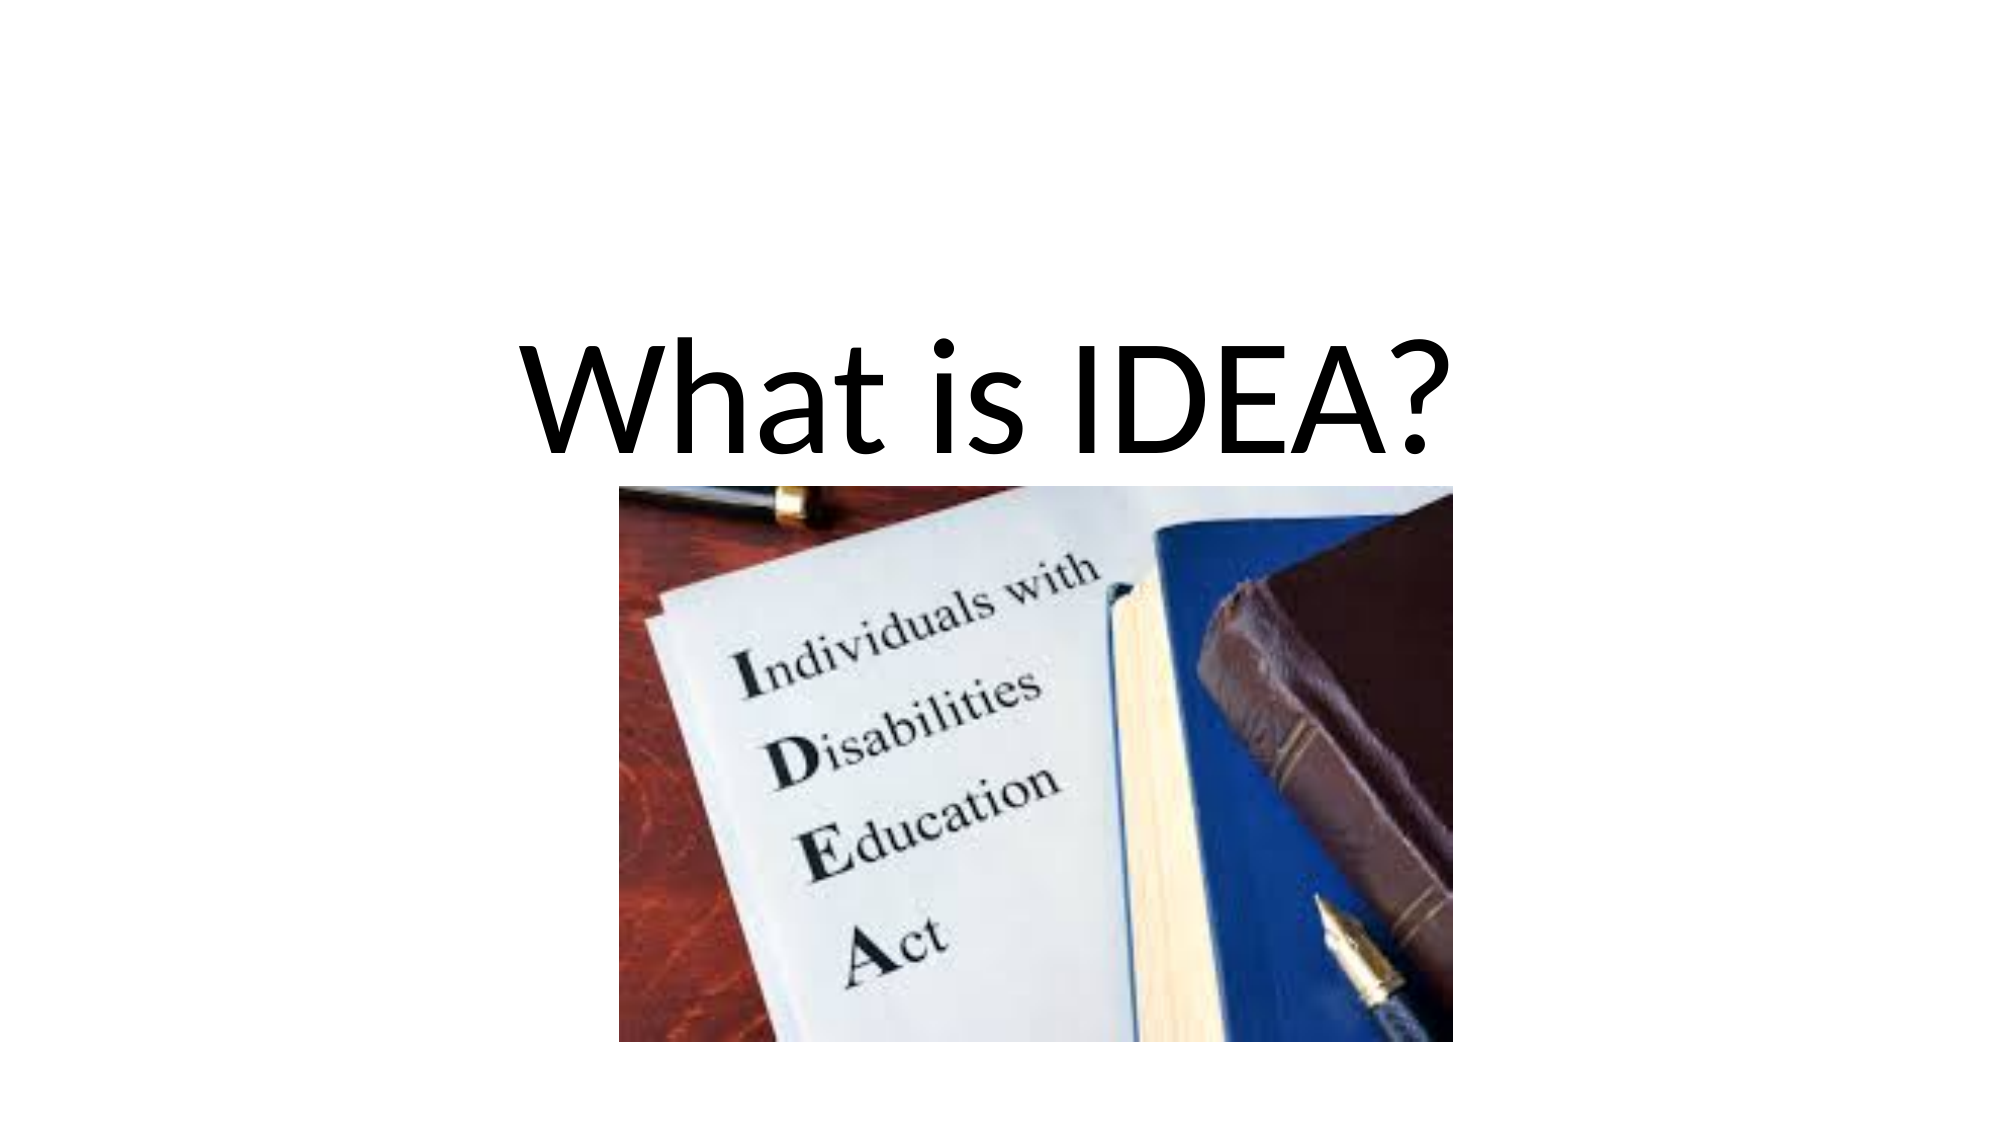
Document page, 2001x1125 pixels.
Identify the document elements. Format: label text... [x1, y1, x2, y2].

list What is IDEA? [114, 100, 1863, 1014]
picture [619, 486, 1453, 1042]
